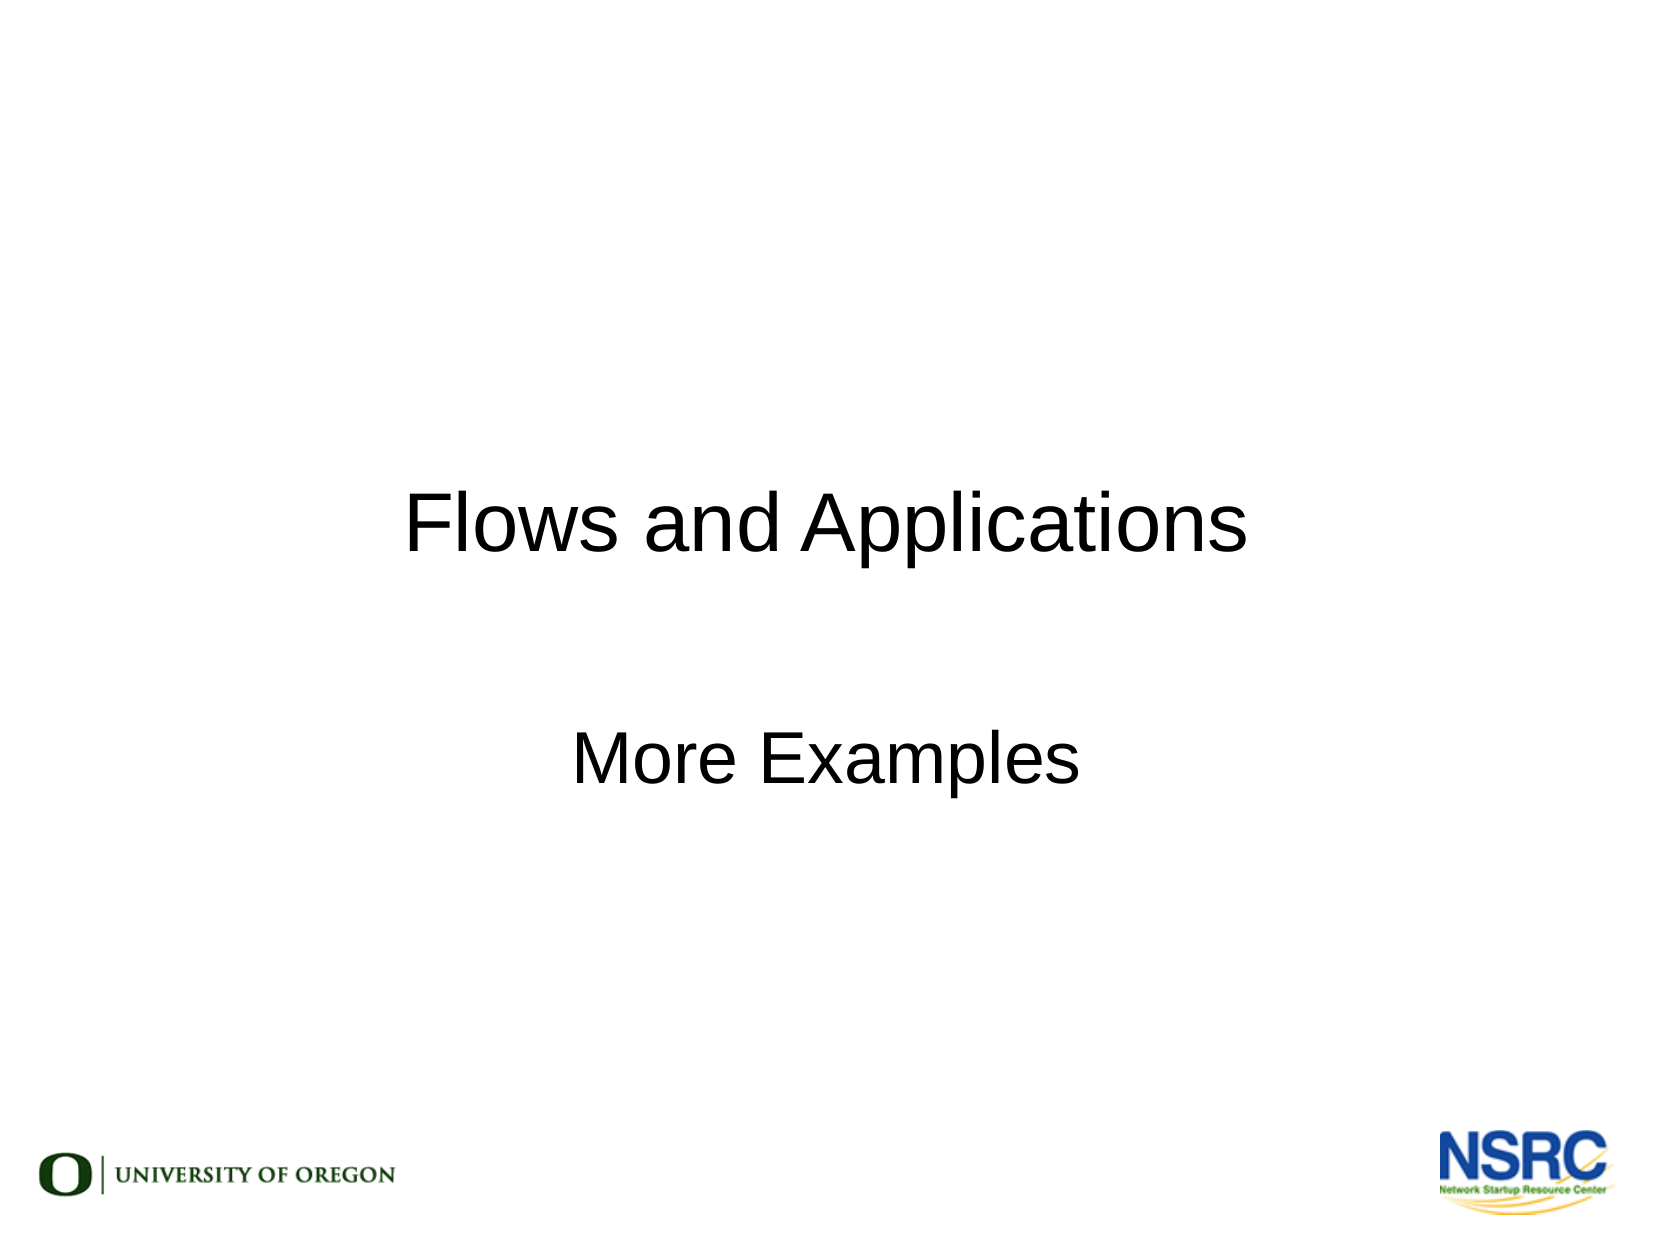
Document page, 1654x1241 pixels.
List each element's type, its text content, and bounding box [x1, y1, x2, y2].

picture [37, 1151, 397, 1198]
text_box More Examples [247, 702, 1406, 1020]
picture [1440, 1130, 1616, 1215]
text_box Flows and Applications [123, 385, 1530, 651]
